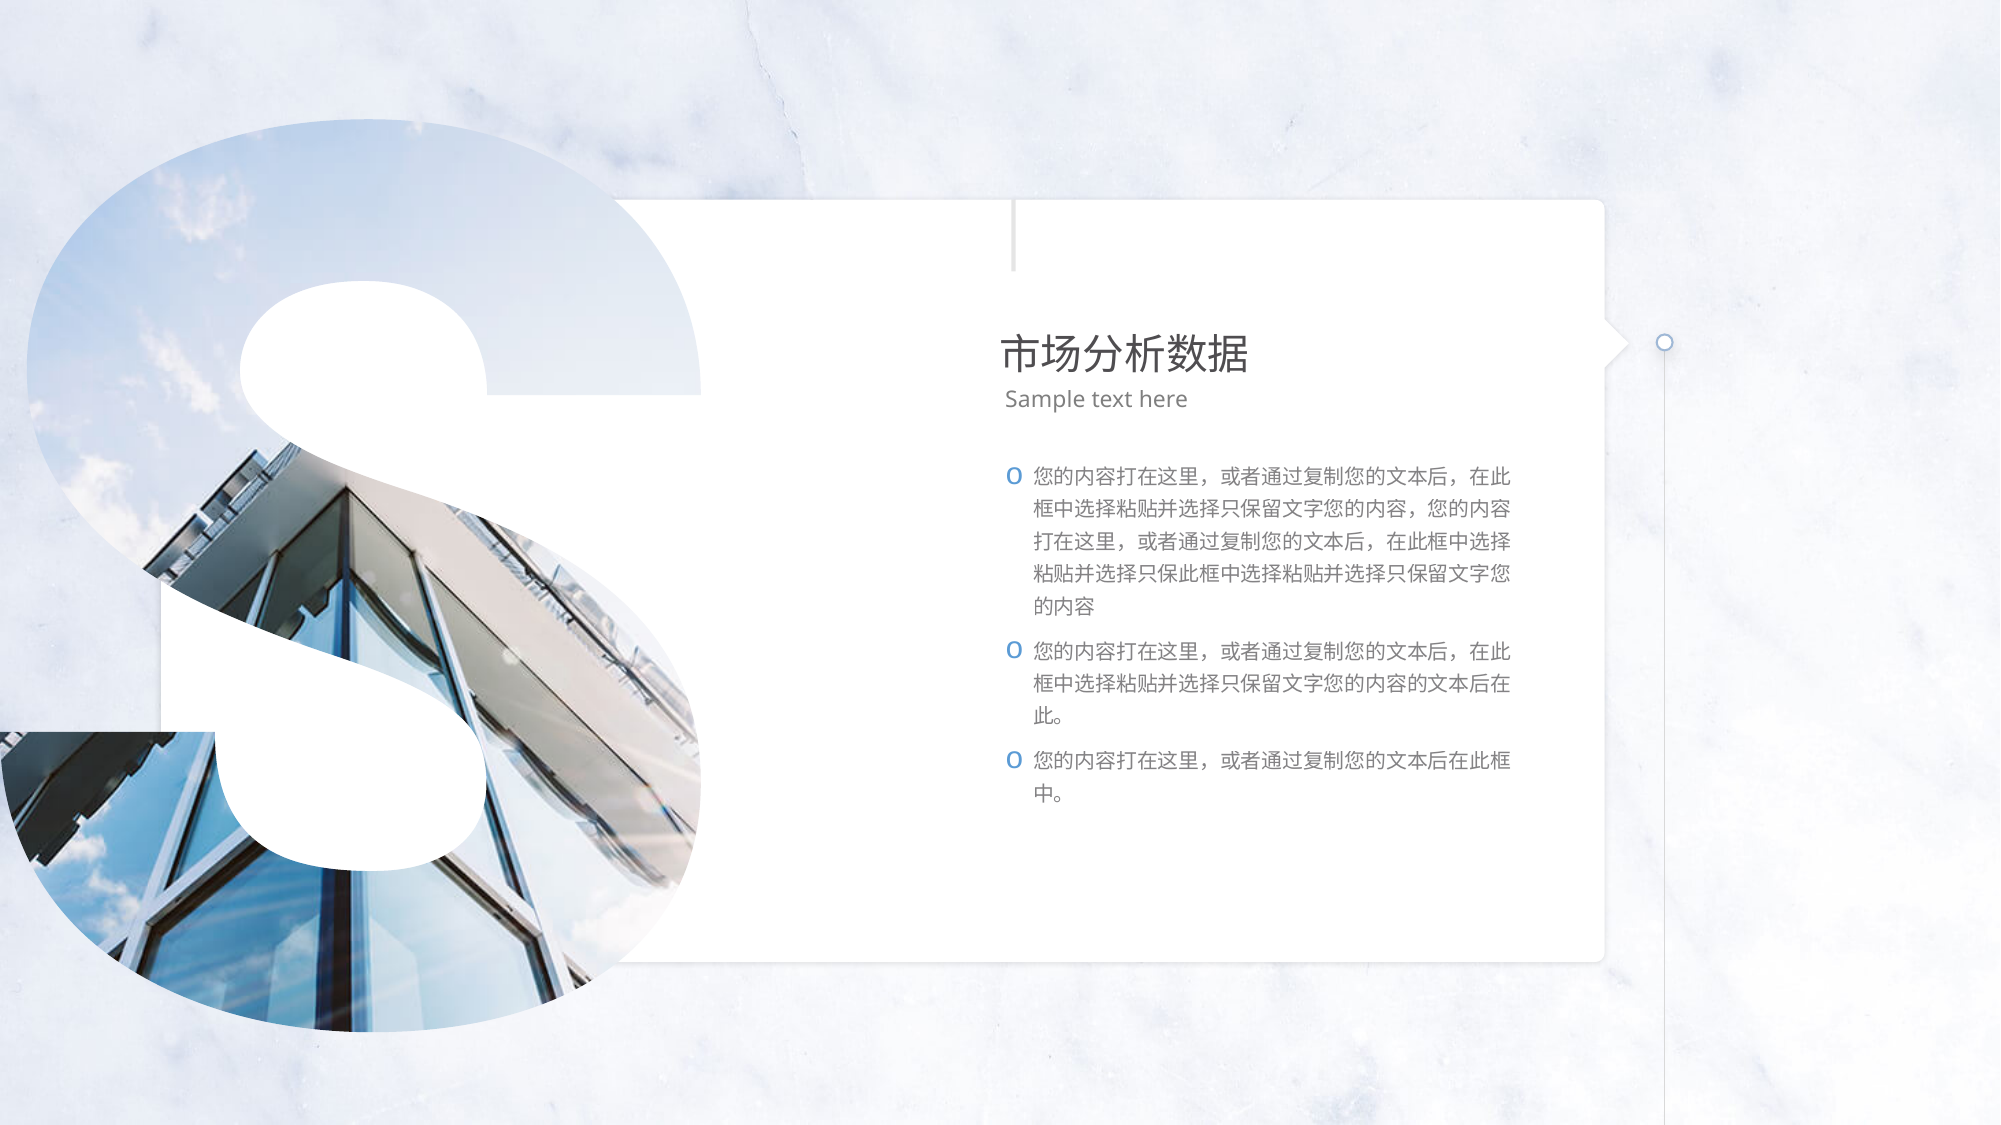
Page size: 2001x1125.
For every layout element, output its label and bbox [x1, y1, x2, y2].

picture [0, 0, 2000, 1125]
text_box [701, 199, 1629, 962]
text_box [1656, 333, 1674, 351]
